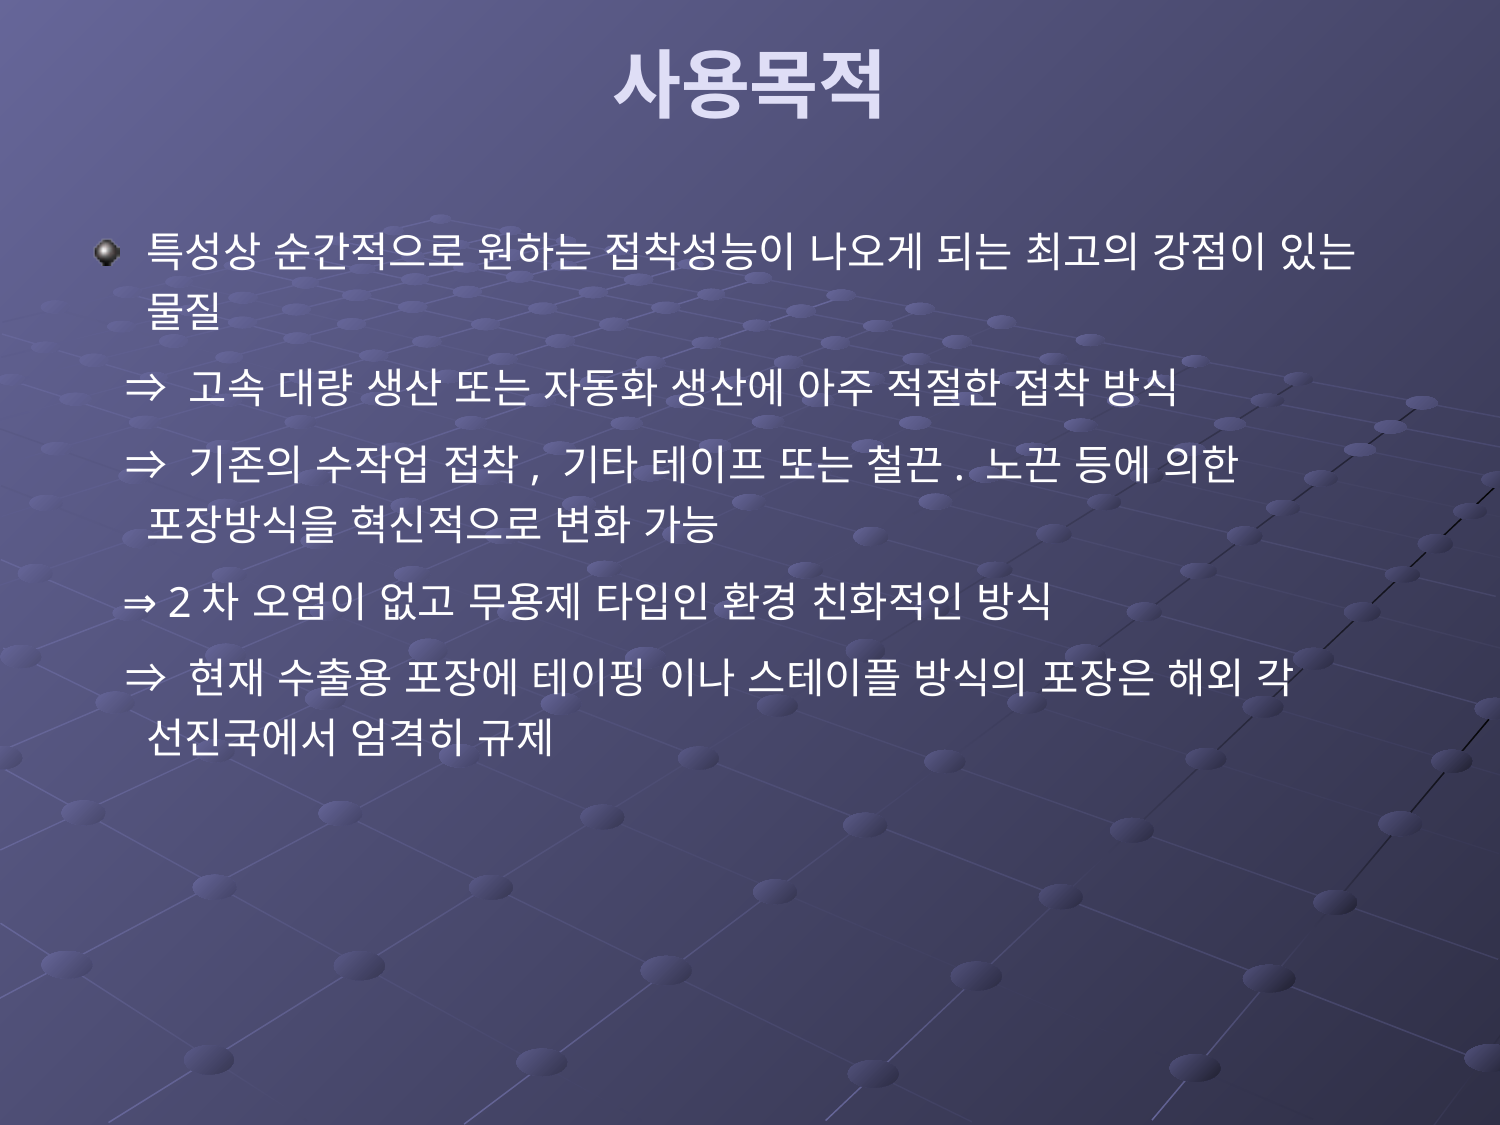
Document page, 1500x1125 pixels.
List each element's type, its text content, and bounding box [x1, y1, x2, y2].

list 특성상 순간적으로 원하는 접착성능이 나오게 되는 최고의 강점이 있는 물질 ⇒ 고속 대량 생산 또는 자동화 생산에 아주 적절한 접착 방식 ⇒ 기존의 수작업 접착, 기타 테이프 또는 철끈. 노끈 등에 의한 포장방식을 혁신적으로 변화 가능 ⇒ 2차 오염이 없고 무용제 타입인 환경 친화적인 방식 ⇒ 현재 수출용 포장에 테이핑 이나 스테이플 방식의 포장은 해외 각 선진국에서 엄격히 규제 [74, 207, 1424, 1048]
picture [90, 235, 120, 266]
title 사용목적 [74, 18, 1426, 147]
